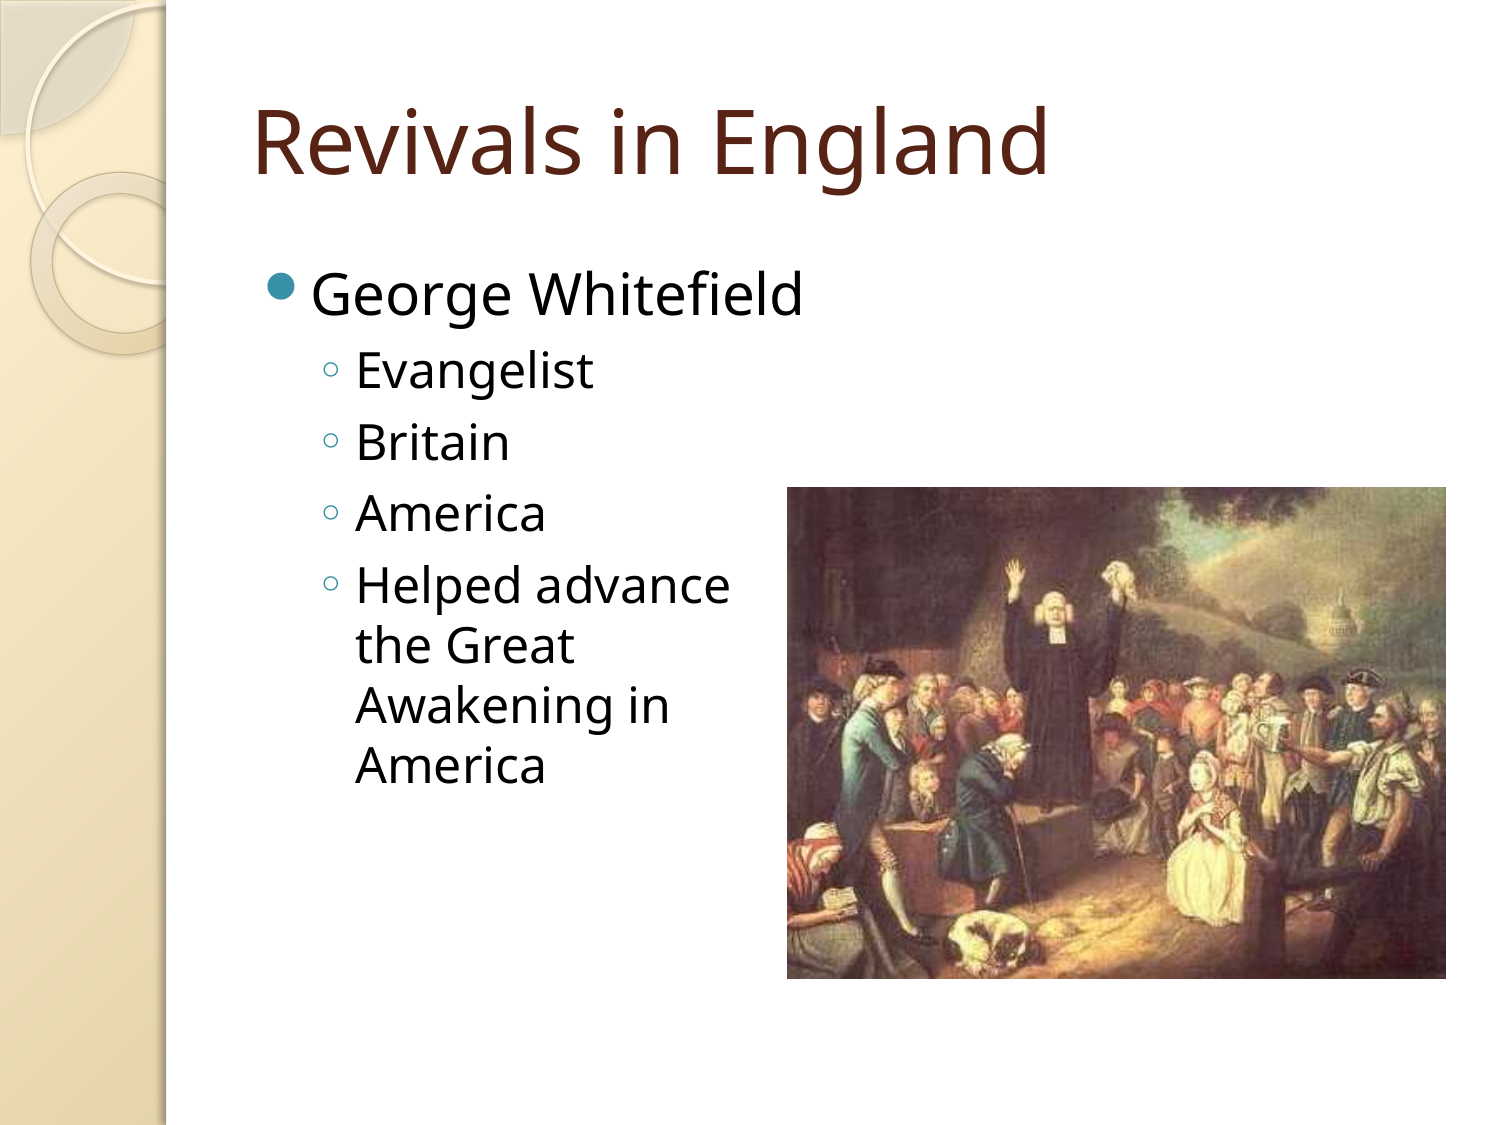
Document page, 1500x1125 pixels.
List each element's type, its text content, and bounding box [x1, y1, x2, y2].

list George Whitefield Evangelist Britain America Helped advance the Great Awakening in America [235, 249, 836, 1015]
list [787, 487, 1446, 979]
title Revivals in England [235, 45, 1466, 233]
